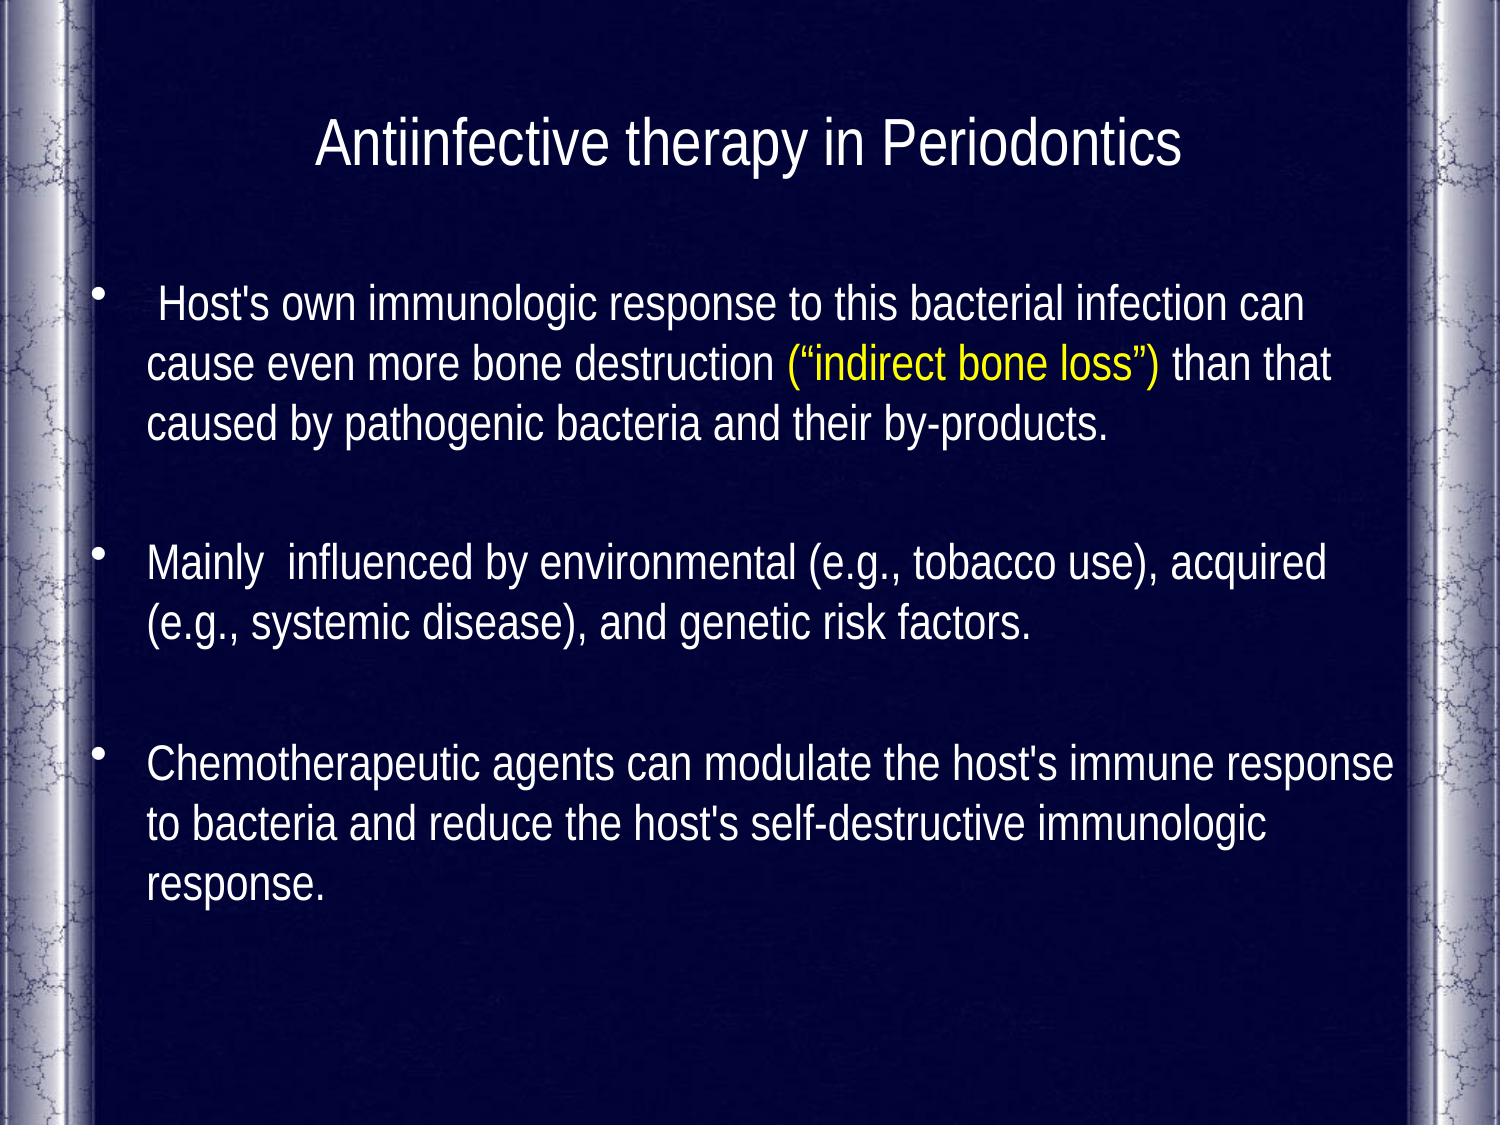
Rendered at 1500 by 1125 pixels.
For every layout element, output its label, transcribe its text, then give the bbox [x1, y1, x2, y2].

title Antiinfective therapy in Periodontics [74, 44, 1426, 233]
picture [0, 0, 1500, 1125]
list Host's own immunologic response to this bacterial infection can cause even more bone destruction (“indirect bone loss”) than that caused by pathogenic bacteria and their by-products. Mainly influenced by environmental (e.g., tobacco use), acquired (e.g., systemic disease), and genetic risk factors. Chemotherapeutic agents can modulate the host's immune response to bacteria and reduce the host's self-destructive immunologic response. [74, 262, 1426, 1006]
